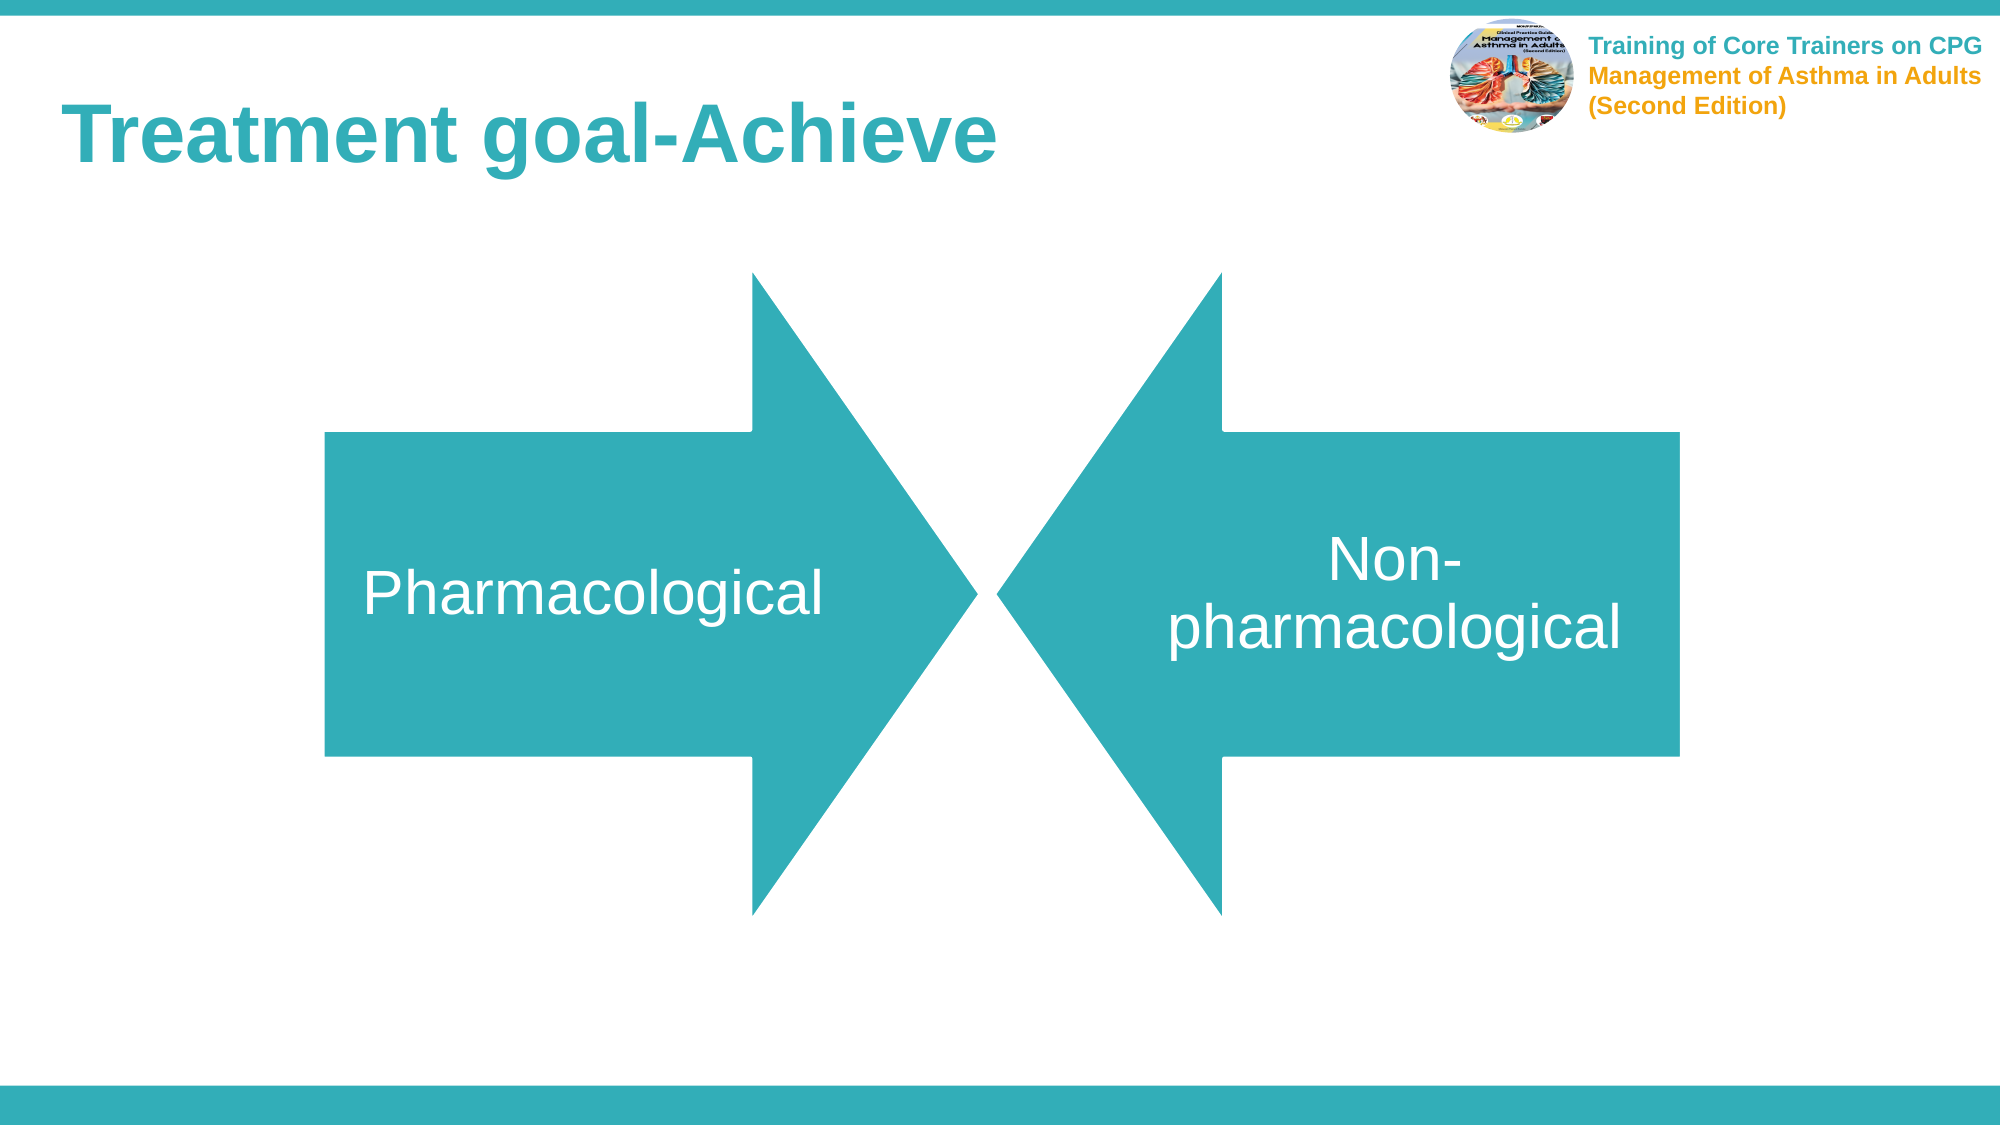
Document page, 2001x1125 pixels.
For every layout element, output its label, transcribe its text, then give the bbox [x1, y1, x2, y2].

list Treatment goal-Achieve [46, 65, 2000, 192]
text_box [322, 149, 1683, 1039]
picture [1451, 18, 1573, 65]
